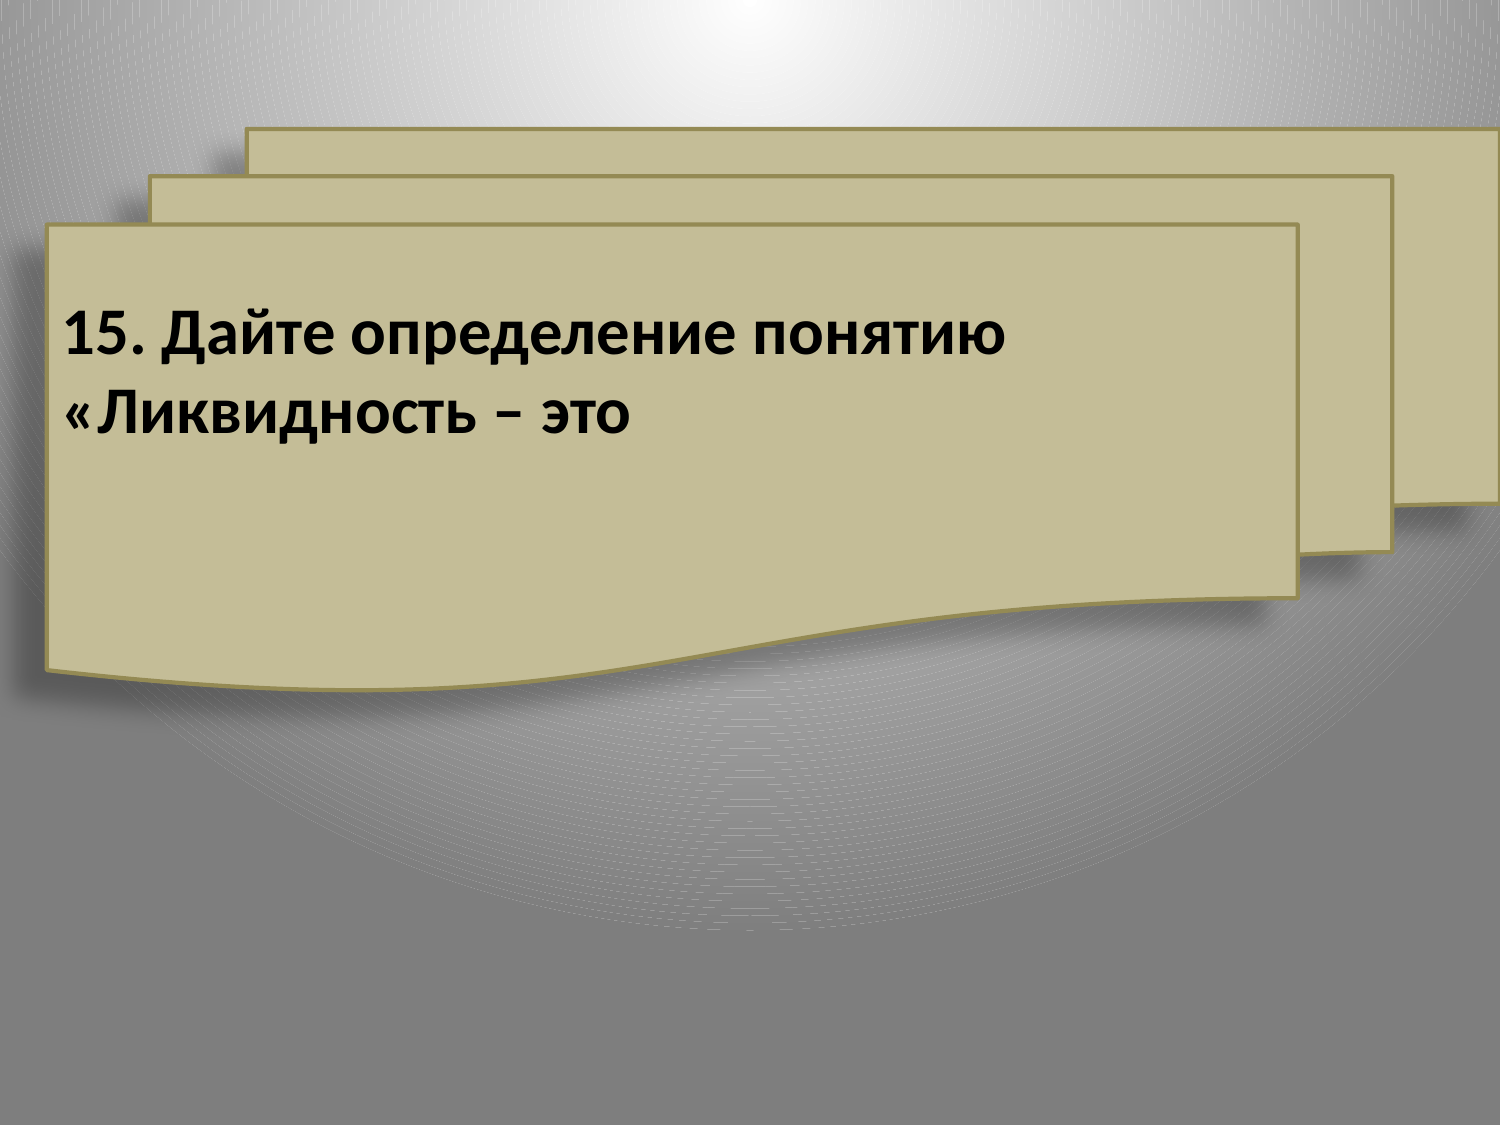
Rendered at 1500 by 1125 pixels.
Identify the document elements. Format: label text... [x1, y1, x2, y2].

text_box 15. Дайте определение понятию «Ликвидность – это [44, 126, 1500, 693]
